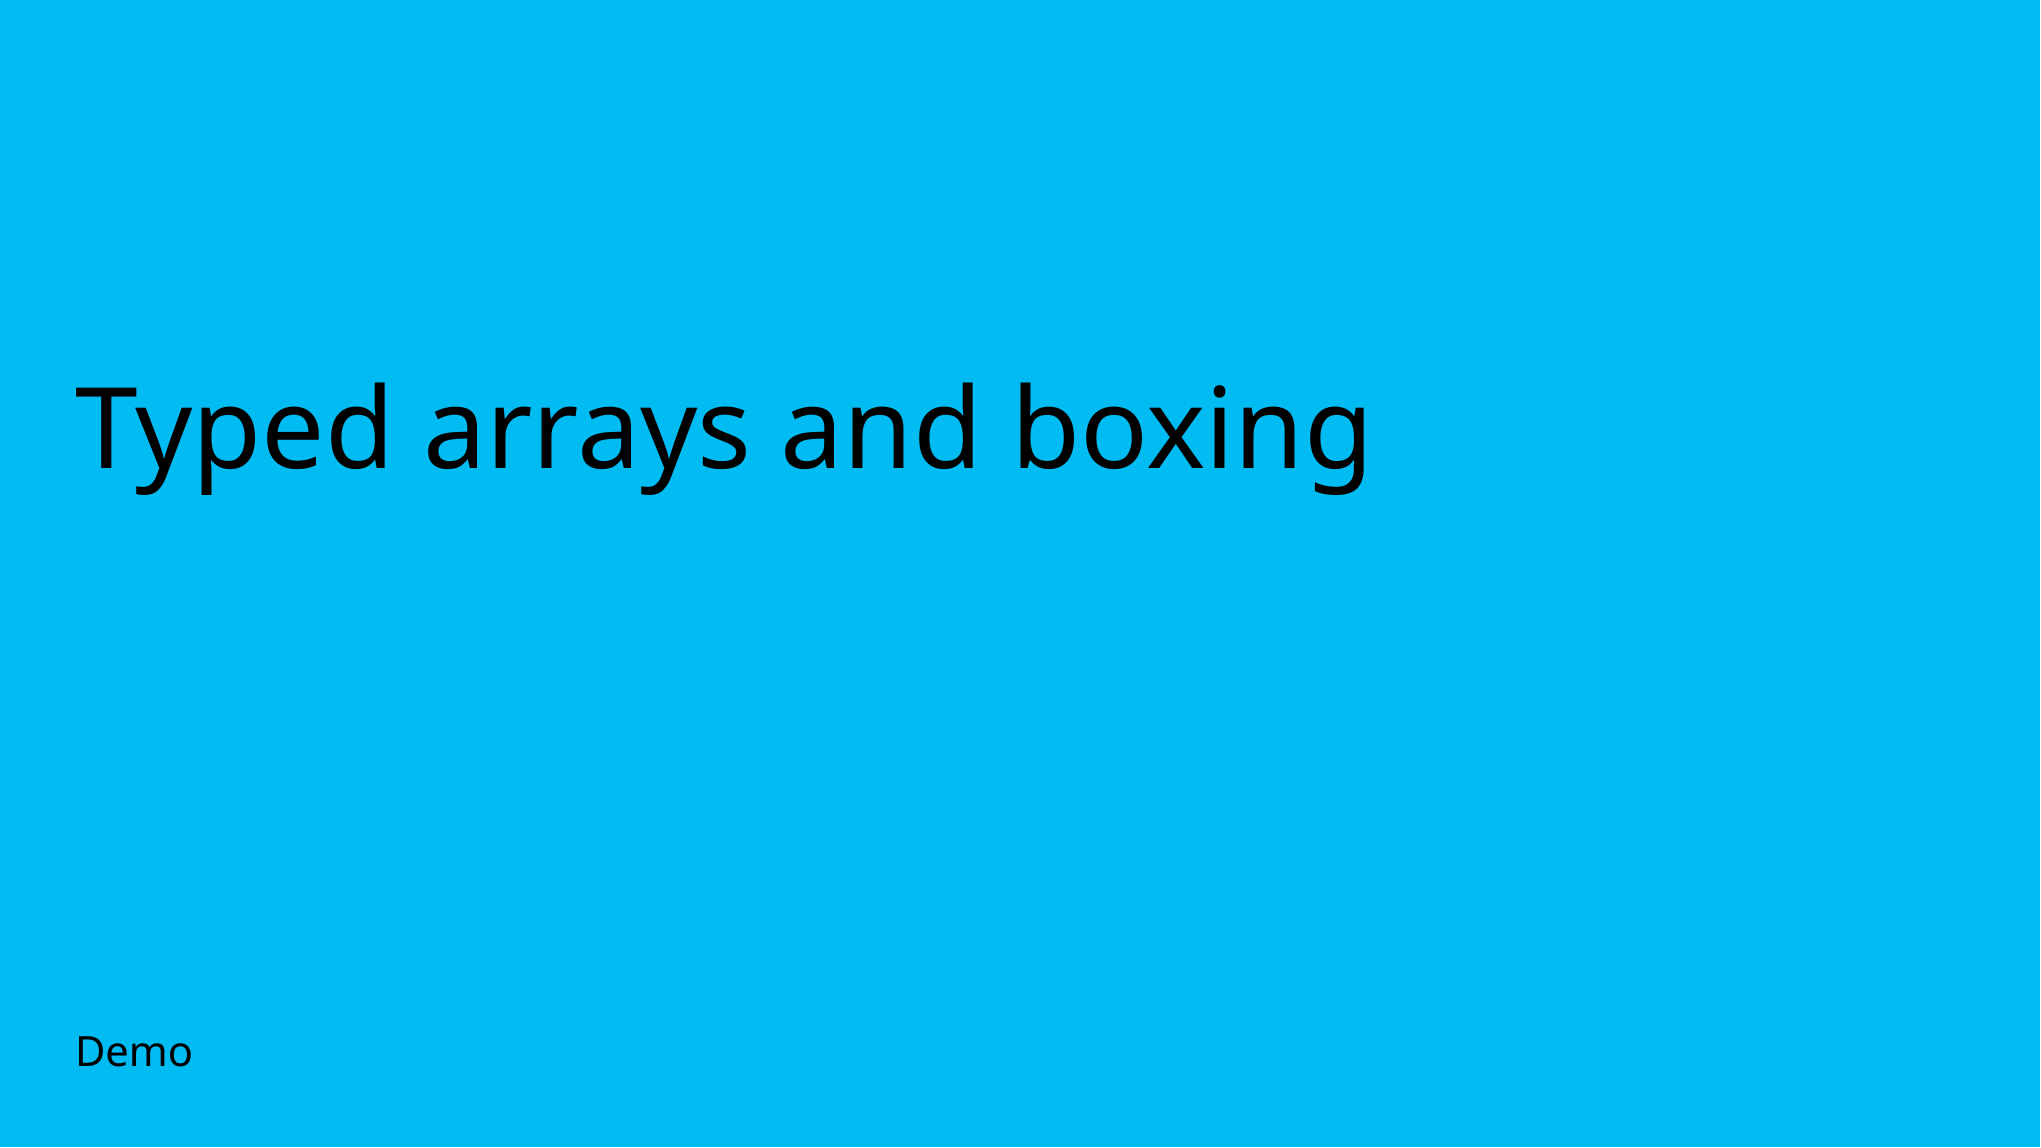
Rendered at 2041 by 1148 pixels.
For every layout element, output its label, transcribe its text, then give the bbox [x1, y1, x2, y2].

title Typed arrays and boxing [45, 348, 1996, 499]
list Demo [45, 948, 1996, 1099]
